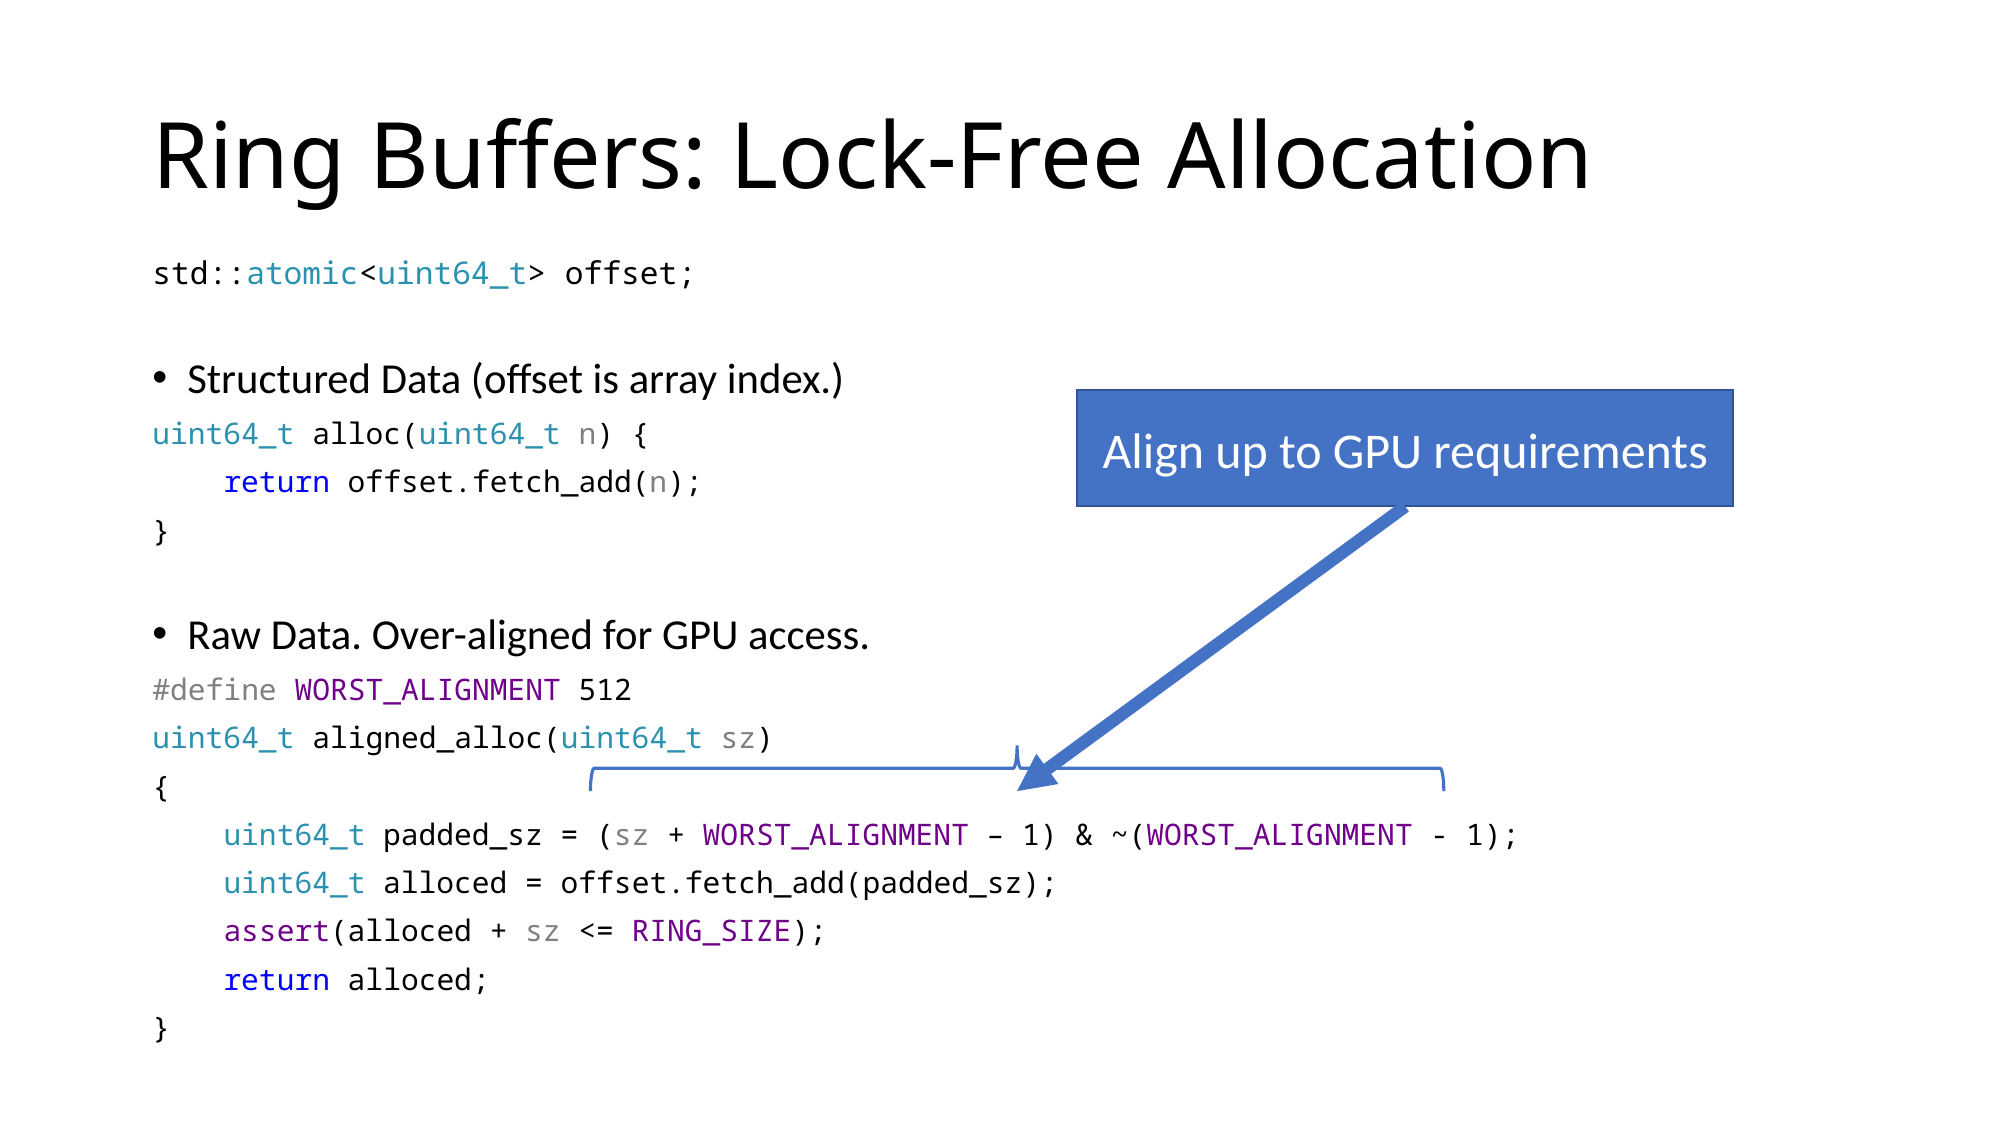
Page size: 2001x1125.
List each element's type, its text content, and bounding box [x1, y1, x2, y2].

list std::atomic<uint64_t> offset; Structured Data (offset is array index.) uint64_t alloc(uint64_t n) { return offset.fetch_add(n); } Raw Data. Over-aligned for GPU access. #define WORST_ALIGNMENT 512 uint64_t aligned_alloc(uint64_t sz) { uint64_t padded_sz = (sz + WORST_ALIGNMENT – 1) & ~(WORST_ALIGNMENT - 1); uint64_t alloced = offset.fetch_add(padded_sz); assert(alloced + sz <= RING_SIZE); return alloced; } [137, 250, 1863, 1055]
text_box Align up to GPU requirements [1076, 389, 1734, 507]
text_box [588, 745, 1446, 792]
title Ring Buffers: Lock-Free Allocation [137, 50, 1863, 250]
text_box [1017, 506, 1406, 746]
